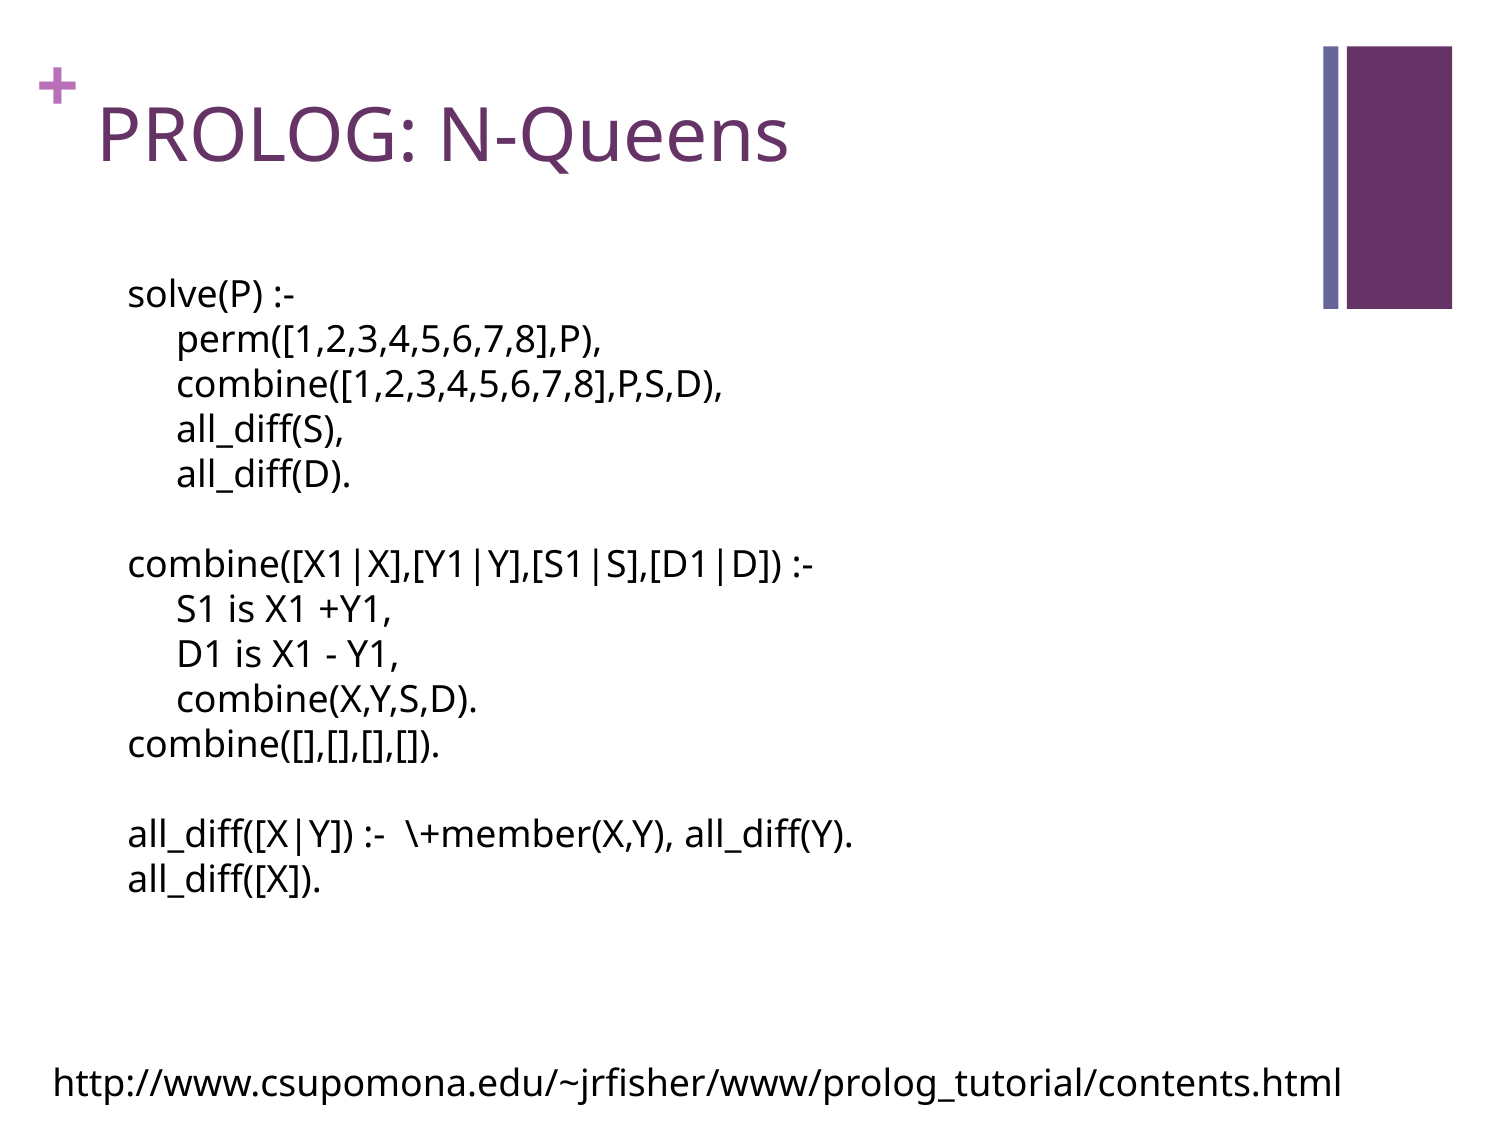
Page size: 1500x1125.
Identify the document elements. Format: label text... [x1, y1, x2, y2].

text_box solve(P) :- perm([1,2,3,4,5,6,7,8],P), combine([1,2,3,4,5,6,7,8],P,S,D), all_diff(S), all_diff(D). combine([X1|X],[Y1|Y],[S1|S],[D1|D]) :- S1 is X1 +Y1, D1 is X1 - Y1, combine(X,Y,S,D). combine([],[],[],[]). all_diff([X|Y]) :- \+member(X,Y), all_diff(Y). all_diff([X]). [112, 262, 1150, 908]
title PROLOG: N-Queens [81, 79, 1322, 263]
text_box http://www.csupomona.edu/~jrfisher/www/prolog_tutorial/contents.html [37, 1051, 1488, 1112]
